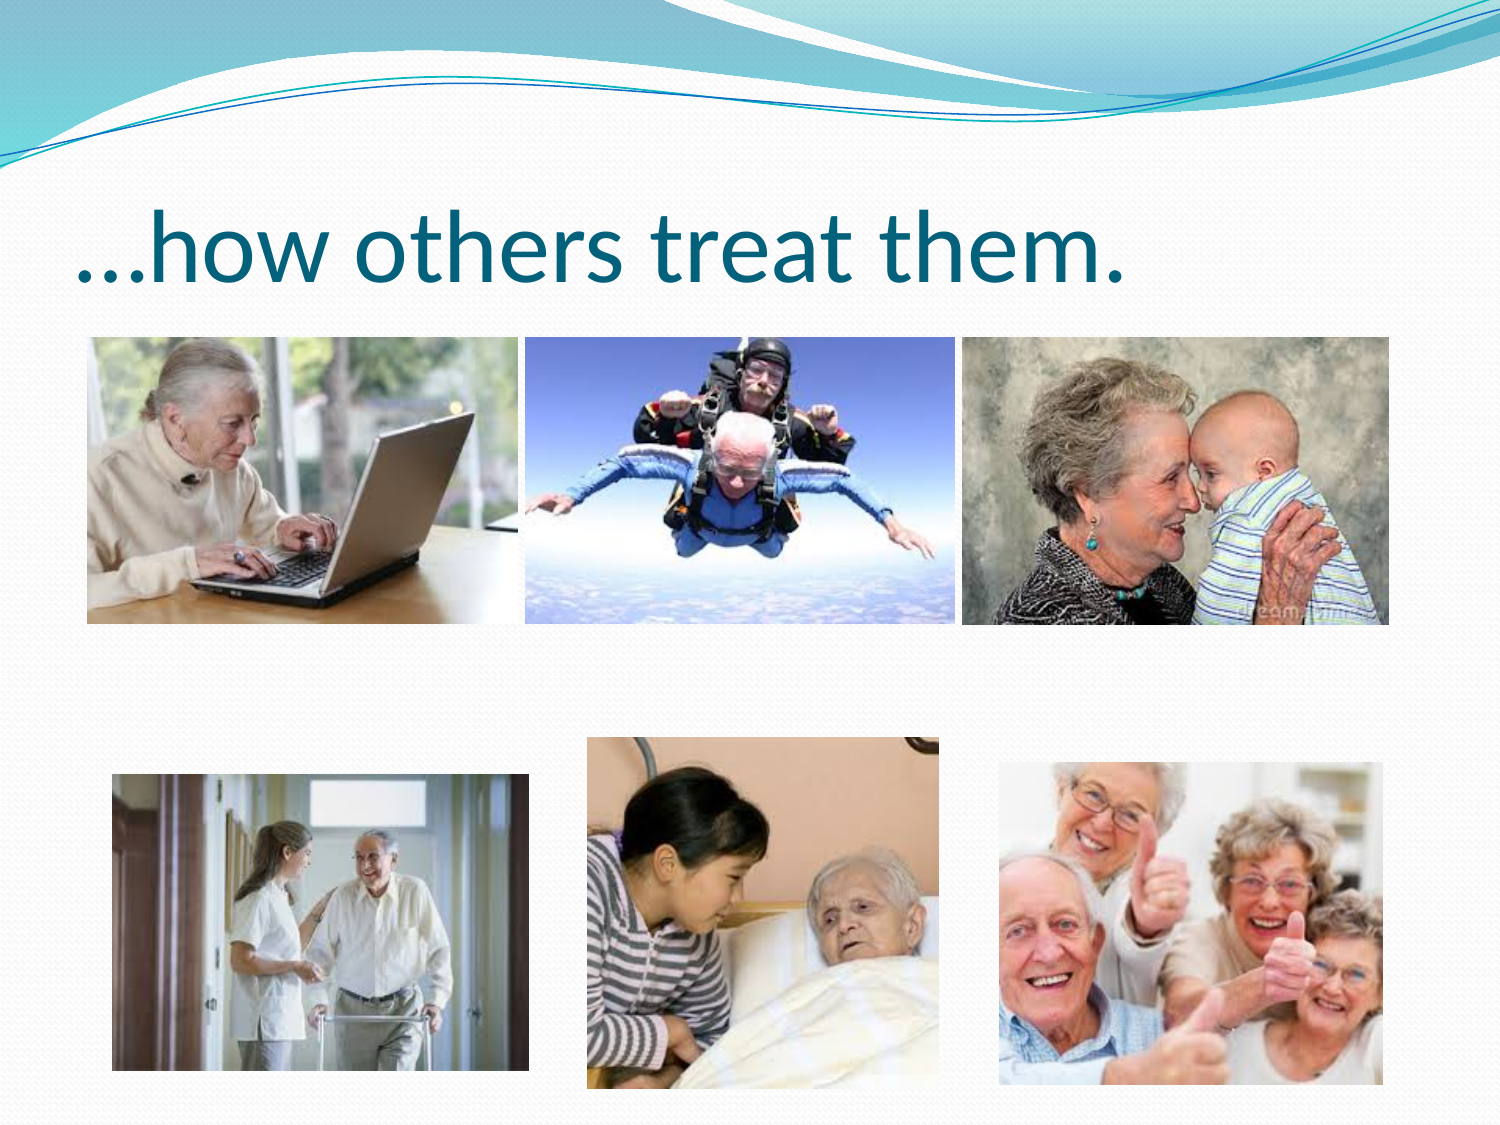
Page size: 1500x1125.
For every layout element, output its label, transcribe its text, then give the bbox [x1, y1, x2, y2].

picture [87, 337, 518, 624]
picture [999, 762, 1383, 1085]
title …how others treat them. [75, 115, 1425, 303]
picture [112, 774, 529, 1071]
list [524, 337, 955, 624]
picture [962, 337, 1390, 626]
picture [587, 737, 940, 1090]
